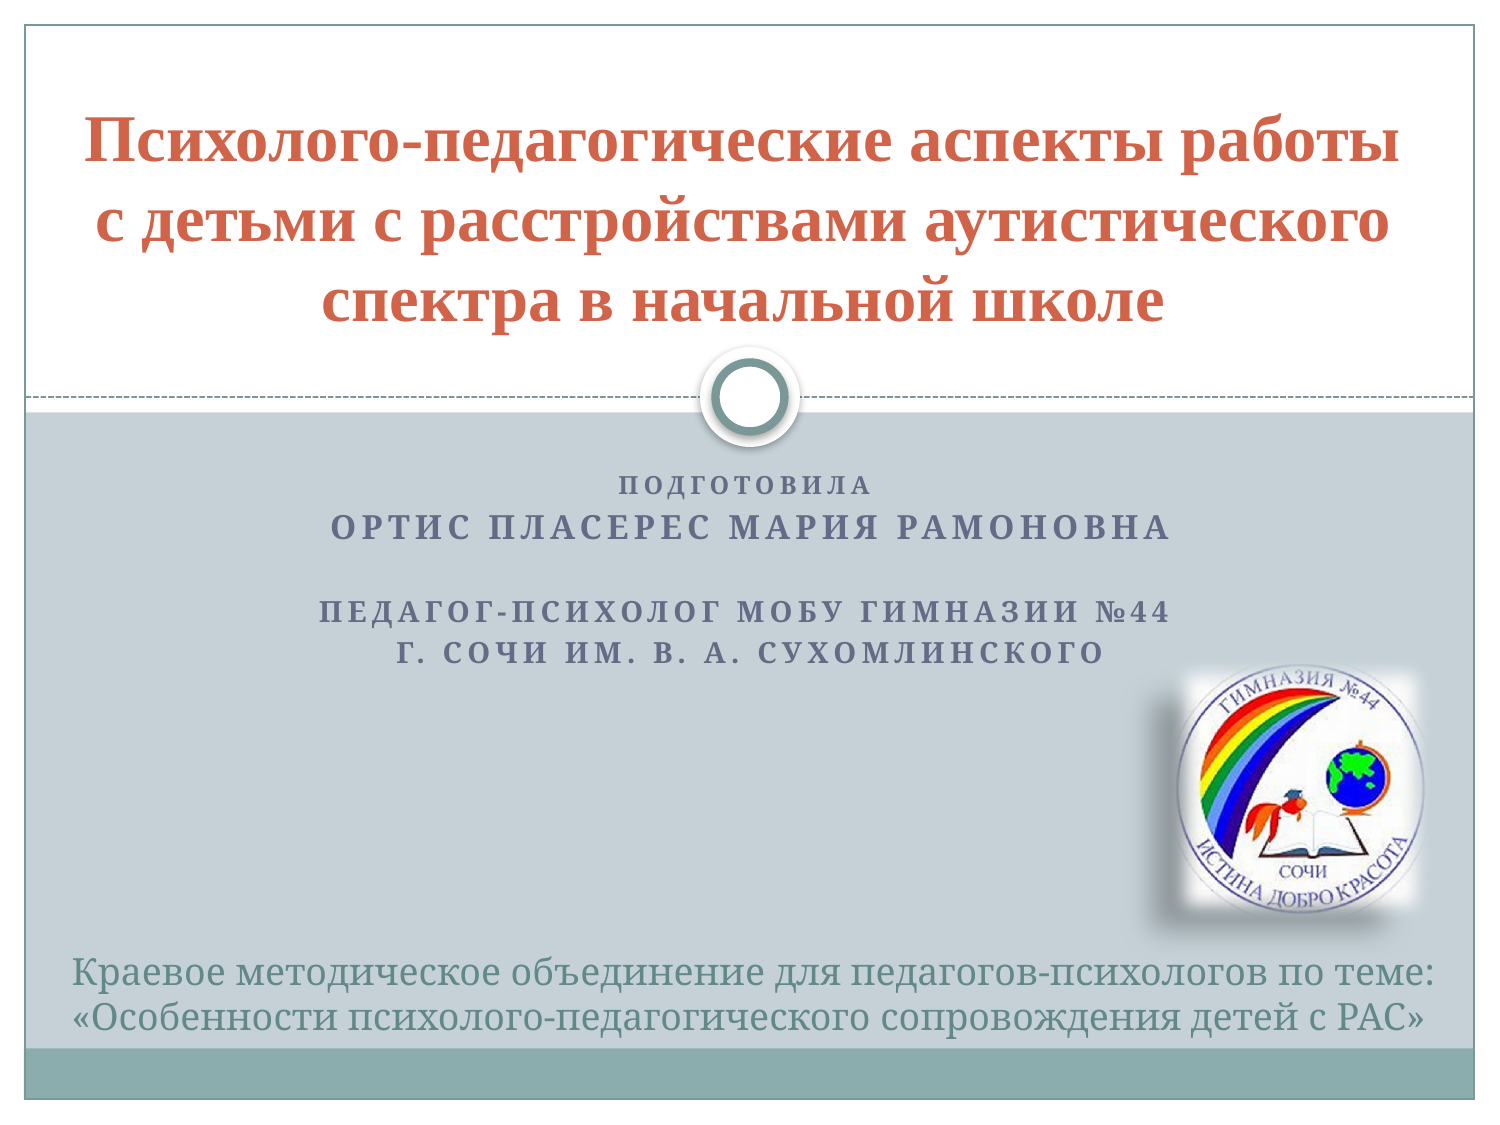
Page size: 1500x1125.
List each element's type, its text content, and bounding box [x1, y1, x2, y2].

text_box Краевое методическое объединение для педагогов-психологов по теме: «Особенности психолого-педагогического сопровождения детей с РАС» [56, 940, 1452, 1046]
title Психолого-педагогические аспекты работы с детьми с расстройствами аутистического спектра в начальной школе [64, 54, 1423, 342]
subtitle Подготовила Ортис пласерес Мария рамоновна педагог-психолог МОБУ гимназии №44 г. Сочи им. В. а. Сухомлинского [225, 462, 1275, 750]
picture [1166, 656, 1434, 924]
